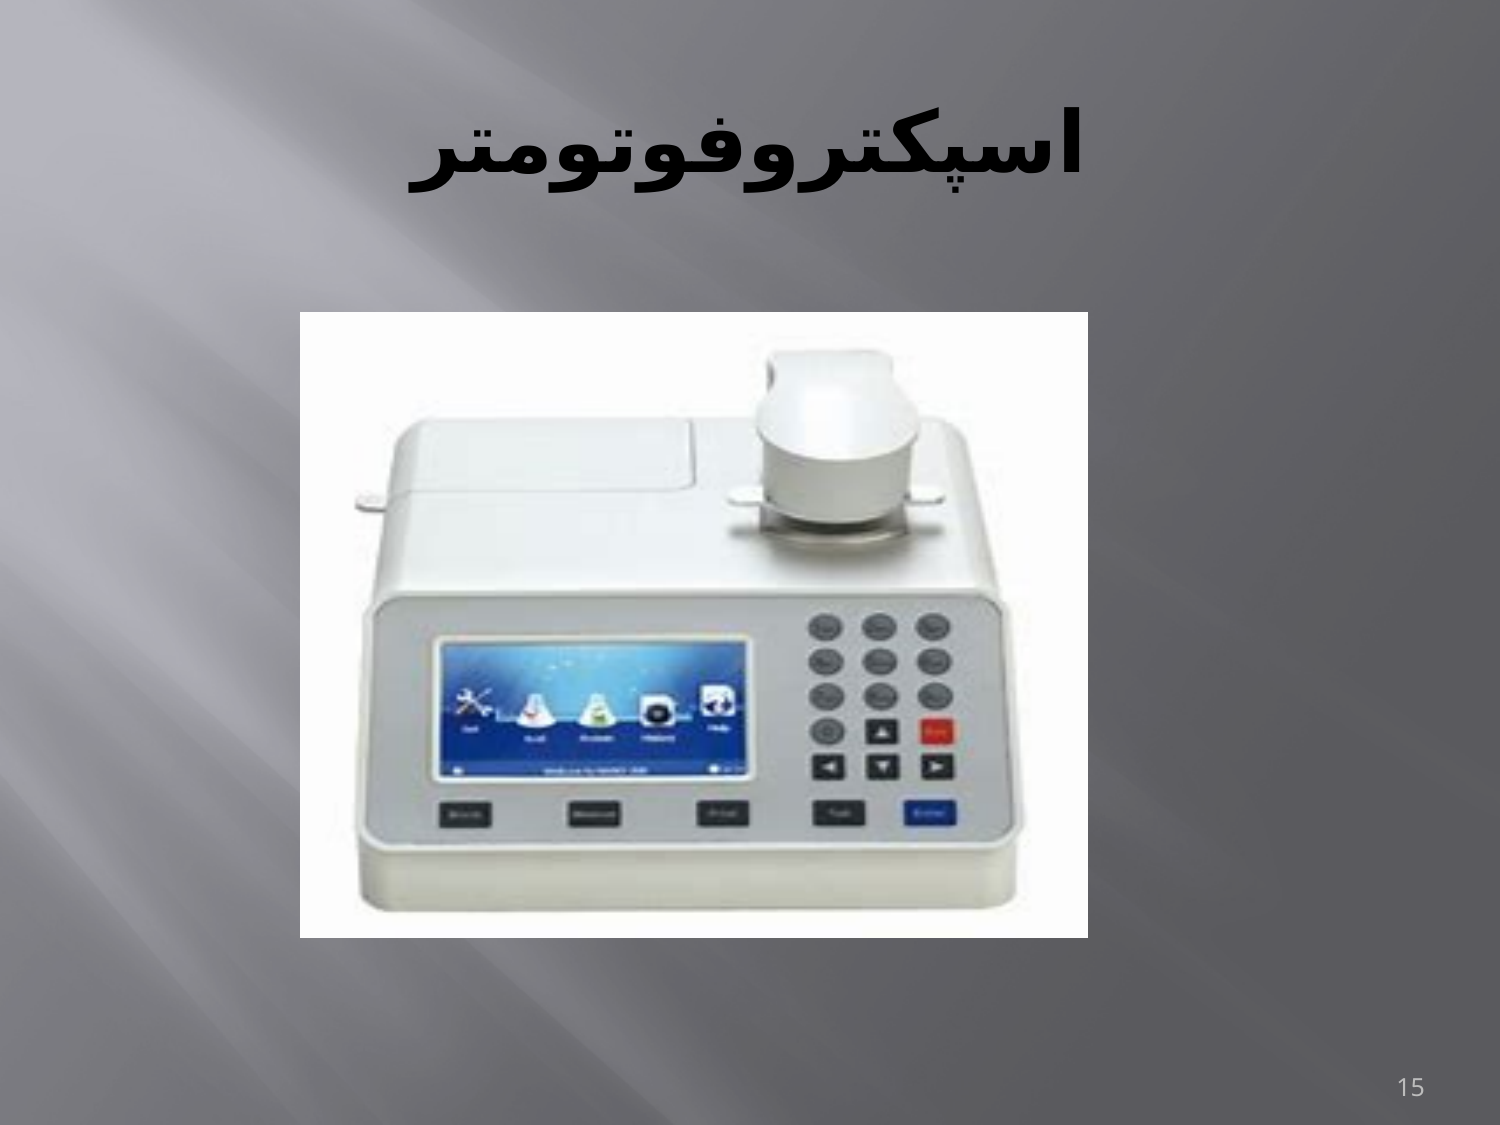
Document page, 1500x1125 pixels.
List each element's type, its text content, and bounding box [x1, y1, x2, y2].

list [299, 312, 1088, 938]
title اسپکتروفوتومتر [75, 45, 1425, 233]
slide_number 15 [1299, 1052, 1425, 1113]
